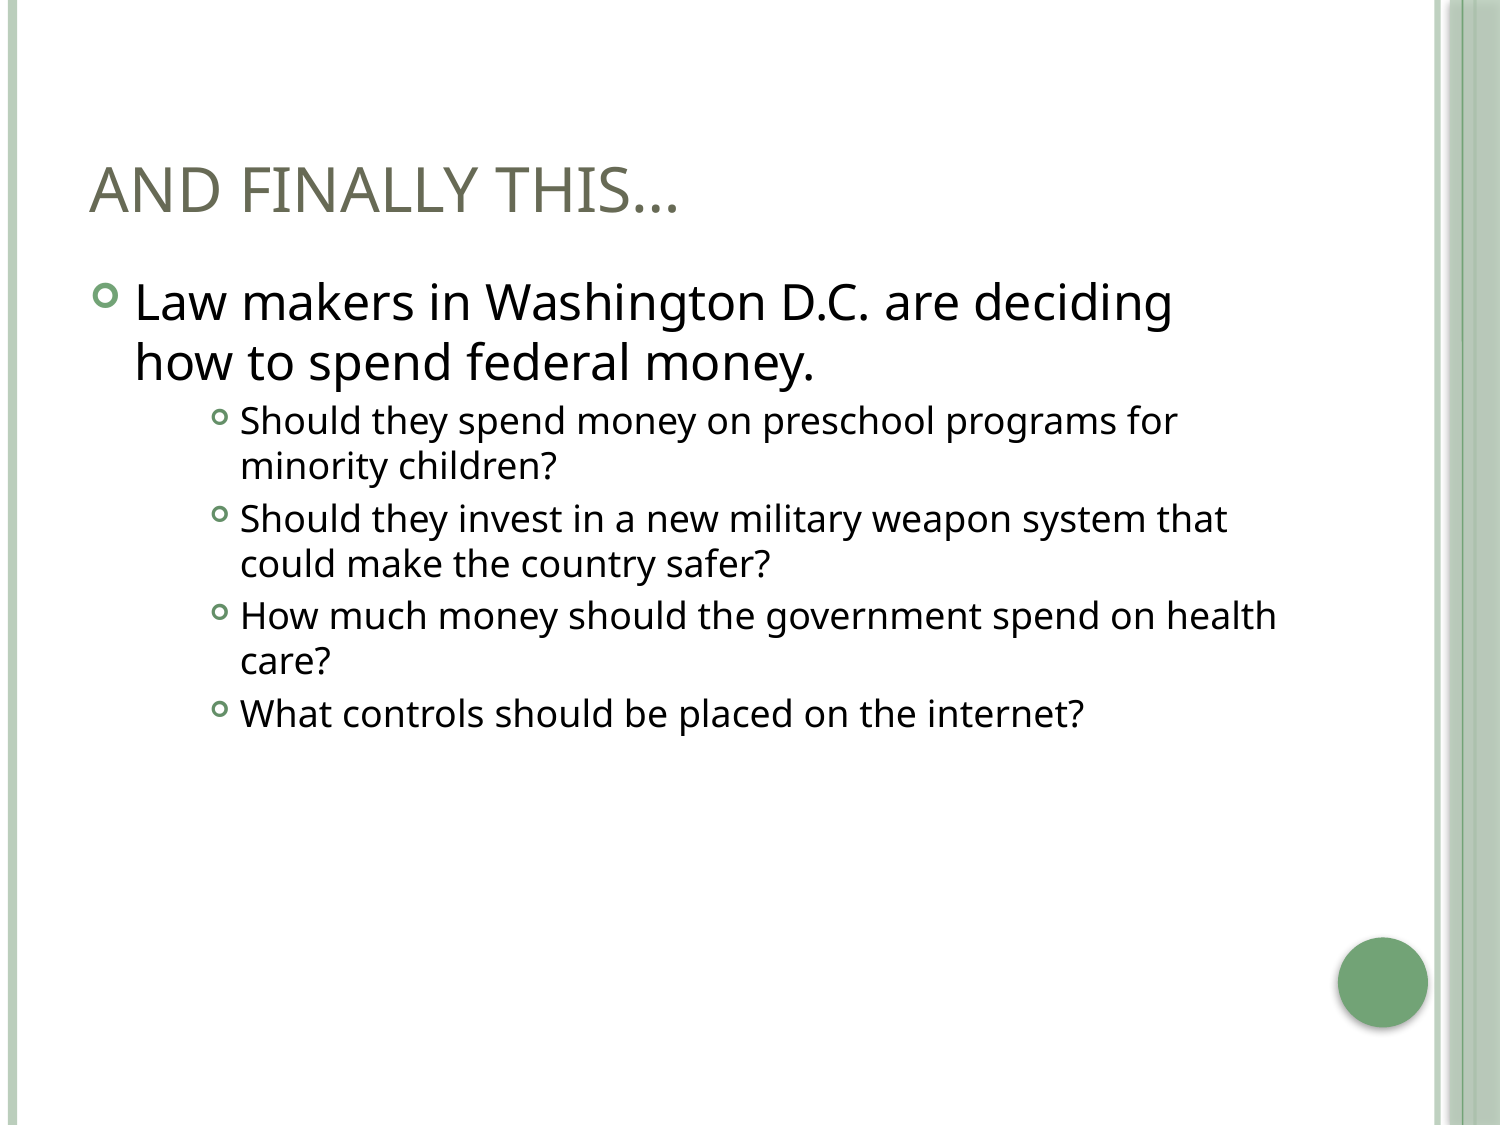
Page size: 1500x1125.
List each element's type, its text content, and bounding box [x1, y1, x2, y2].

list Law makers in Washington D.C. are deciding how to spend federal money. Should they spend money on preschool programs for minority children? Should they invest in a new military weapon system that could make the country safer? How much money should the government spend on health care? What controls should be placed on the internet? [75, 262, 1300, 1062]
title And Finally This… [75, 45, 1300, 233]
